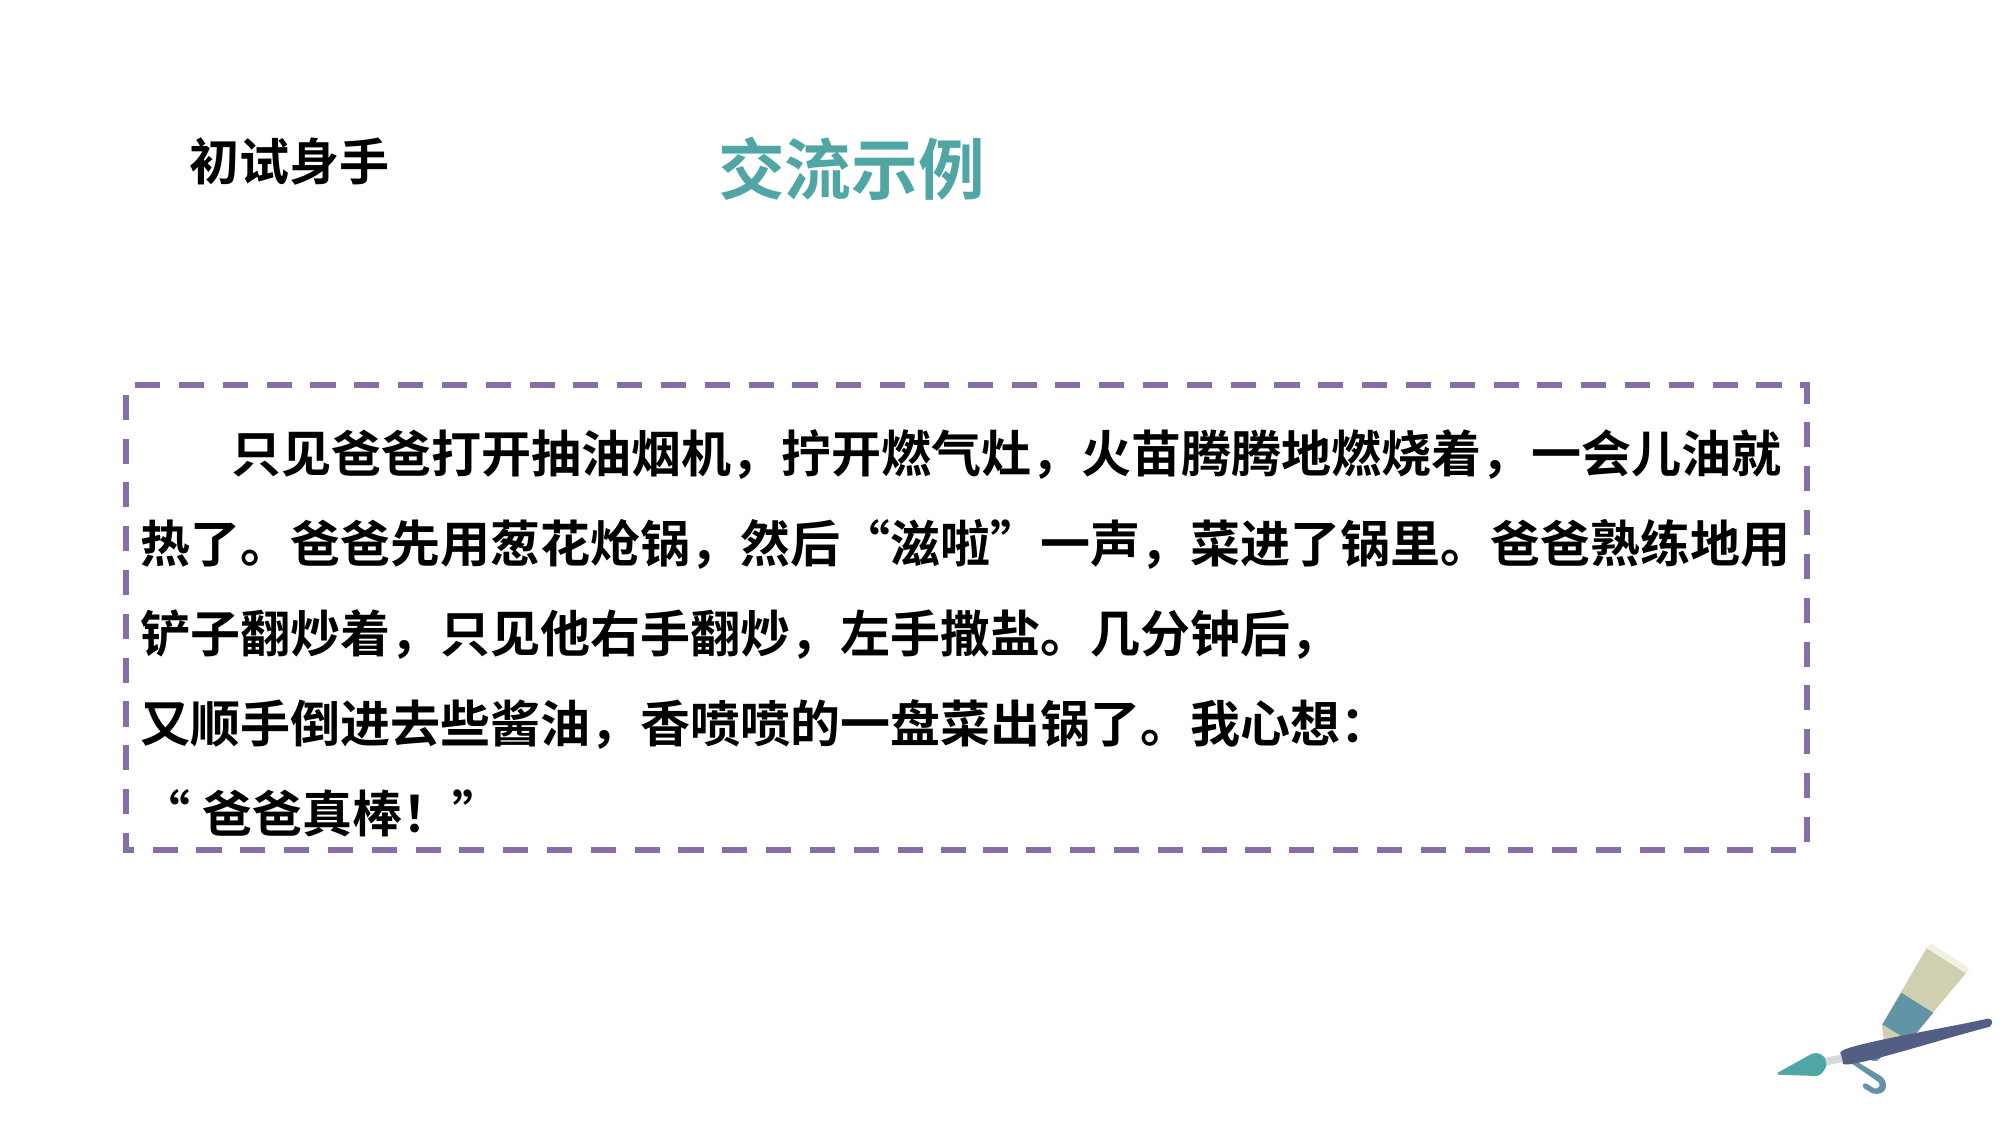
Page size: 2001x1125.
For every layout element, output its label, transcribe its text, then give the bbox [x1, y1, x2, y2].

text_box 初试身手 [174, 123, 405, 199]
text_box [1811, 945, 1974, 1125]
text_box 只见爸爸打开抽油烟机，拧开燃气灶，火苗腾腾地燃烧着，一会儿油就热了。爸爸先用葱花炝锅，然后“滋啦”一声，菜进了锅里。爸爸熟练地用铲子翻炒着，只见他右手翻炒，左手撒盐。几分钟后， 又顺手倒进去些酱油，香喷喷的一盘菜出锅了。我心想： “爸爸真棒！” [125, 384, 1808, 851]
text_box 交流示例 [703, 120, 1001, 216]
